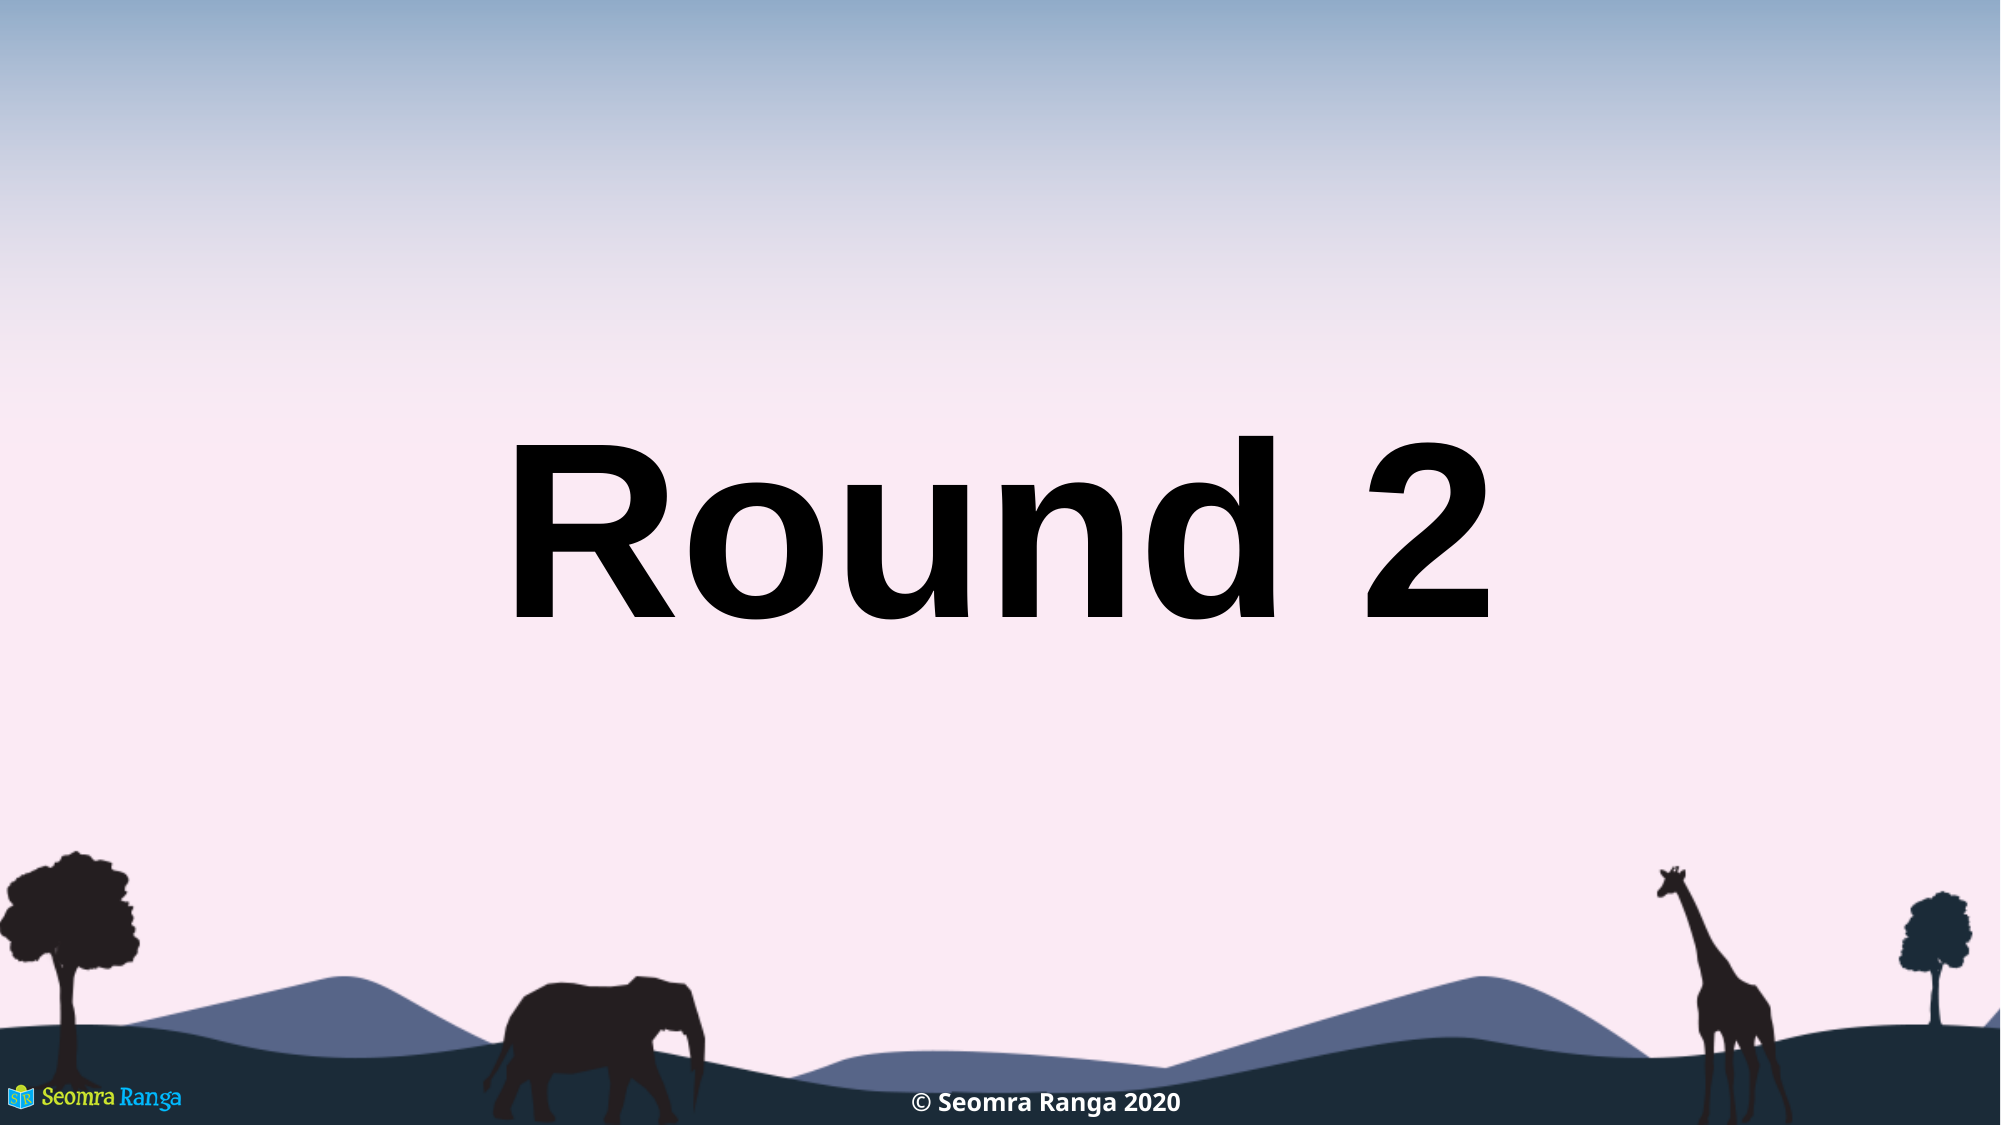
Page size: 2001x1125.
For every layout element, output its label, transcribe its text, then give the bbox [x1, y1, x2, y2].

text_box © Seomra Ranga 2020 www.seomraranga.com [762, 1079, 1330, 1125]
picture [0, 0, 2001, 1125]
list Round 2 [137, 293, 1863, 1014]
